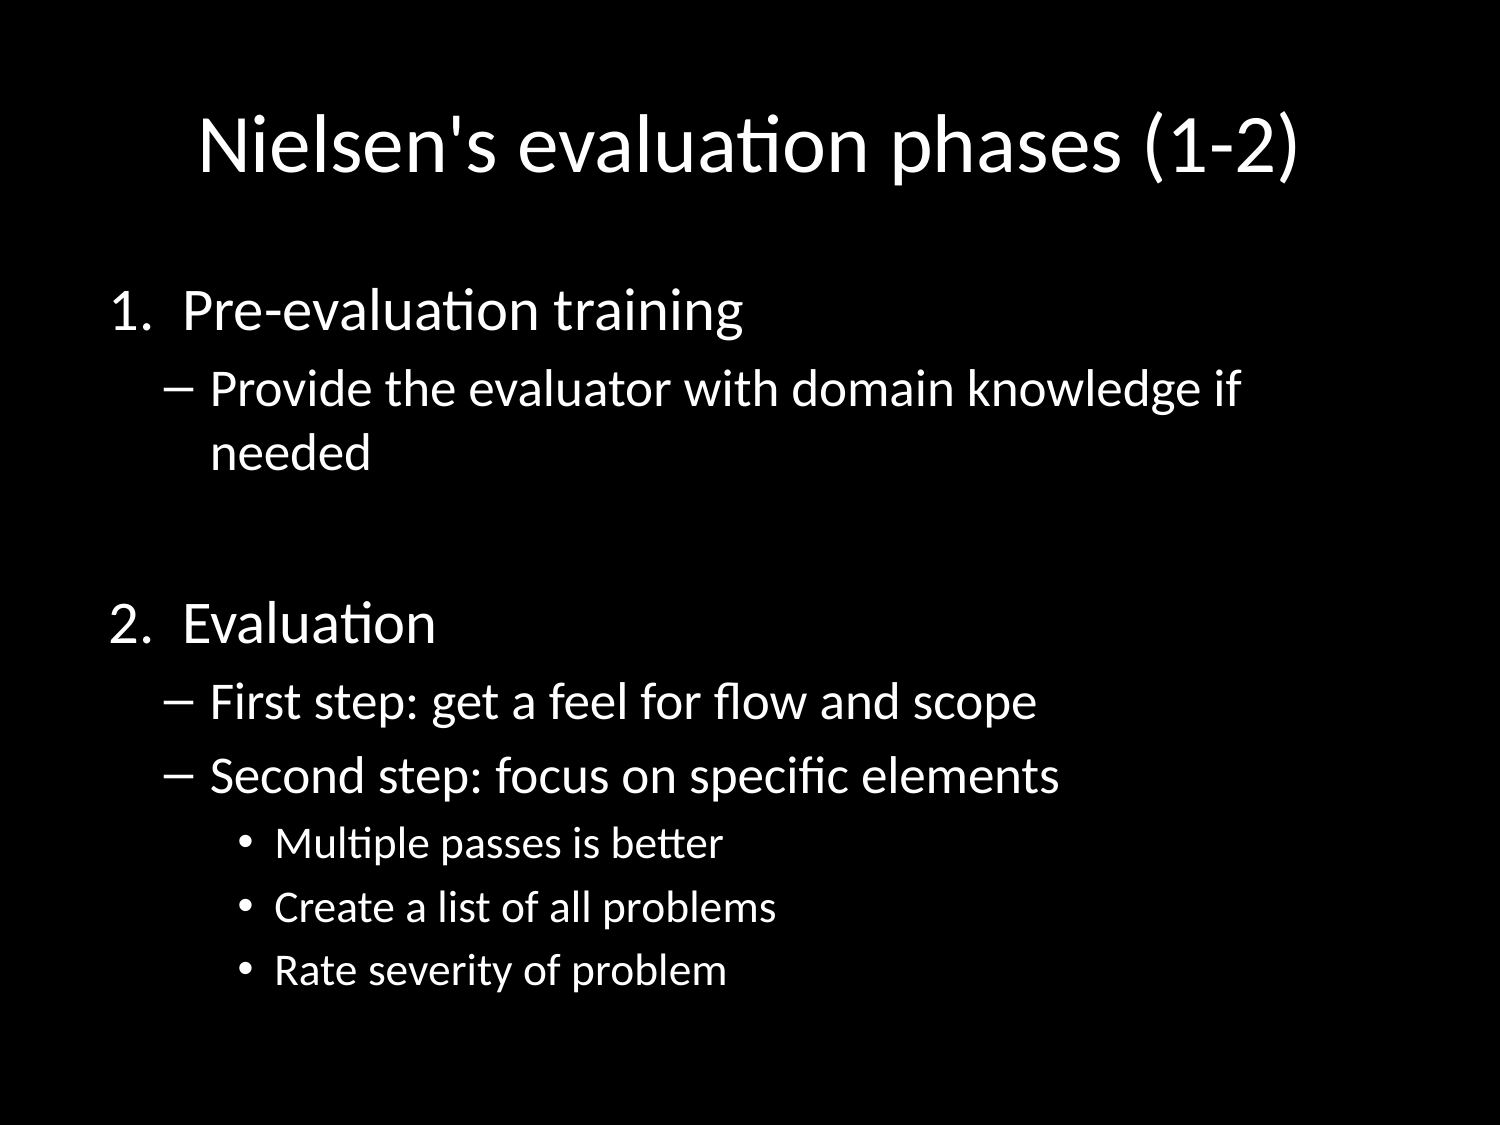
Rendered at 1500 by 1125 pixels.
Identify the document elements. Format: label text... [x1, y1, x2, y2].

title Nielsen's evaluation phases (1-2) [75, 45, 1425, 233]
list Pre-evaluation training Provide the evaluator with domain knowledge if needed Evaluation First step: get a feel for flow and scope Second step: focus on specific elements Multiple passes is better Create a list of all problems Rate severity of problem [75, 262, 1425, 1005]
